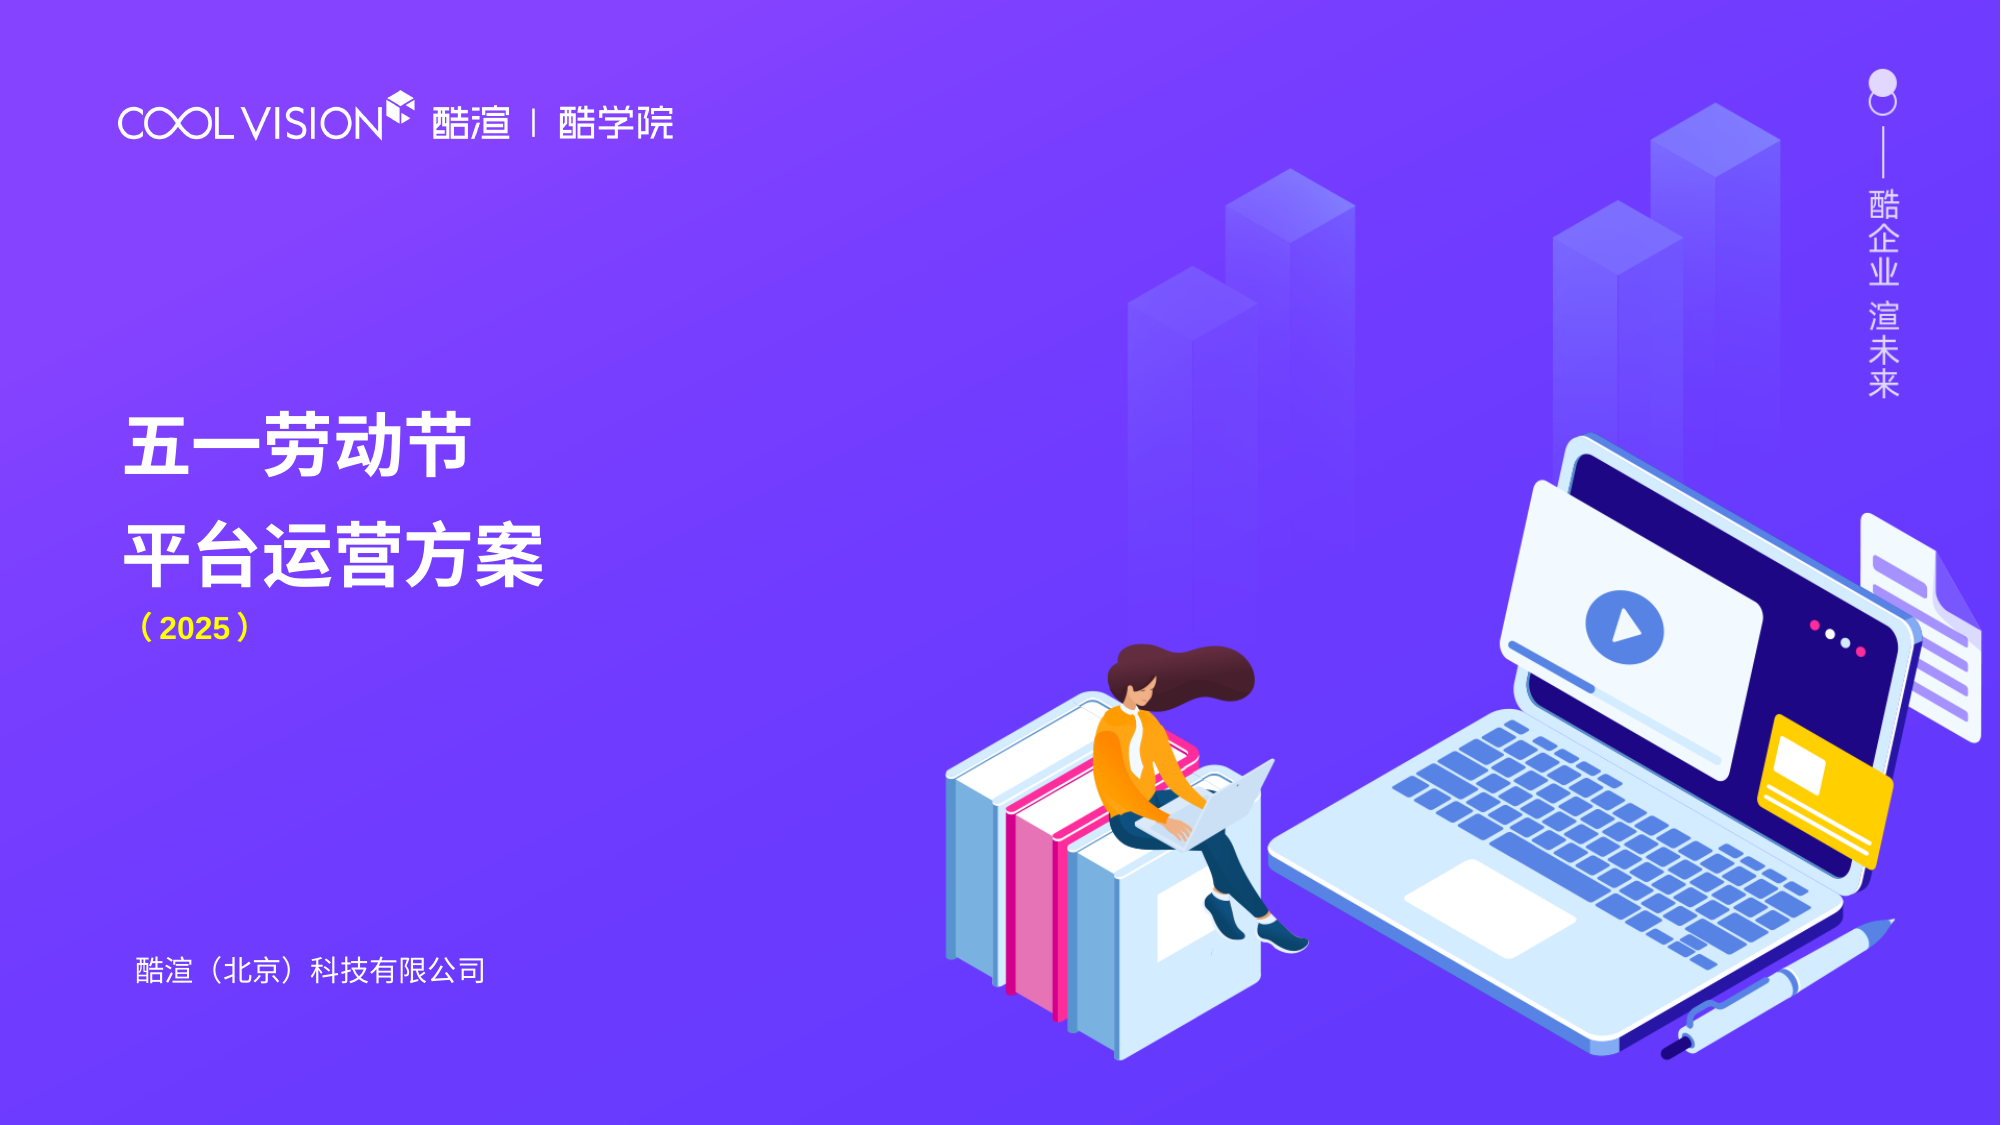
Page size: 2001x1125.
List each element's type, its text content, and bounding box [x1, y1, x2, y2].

title 五一劳动节 平台运营方案 （2025） [106, 366, 960, 653]
text_box 酷渲（北京）科技有限公司 [120, 945, 502, 995]
picture [0, 0, 2000, 1125]
